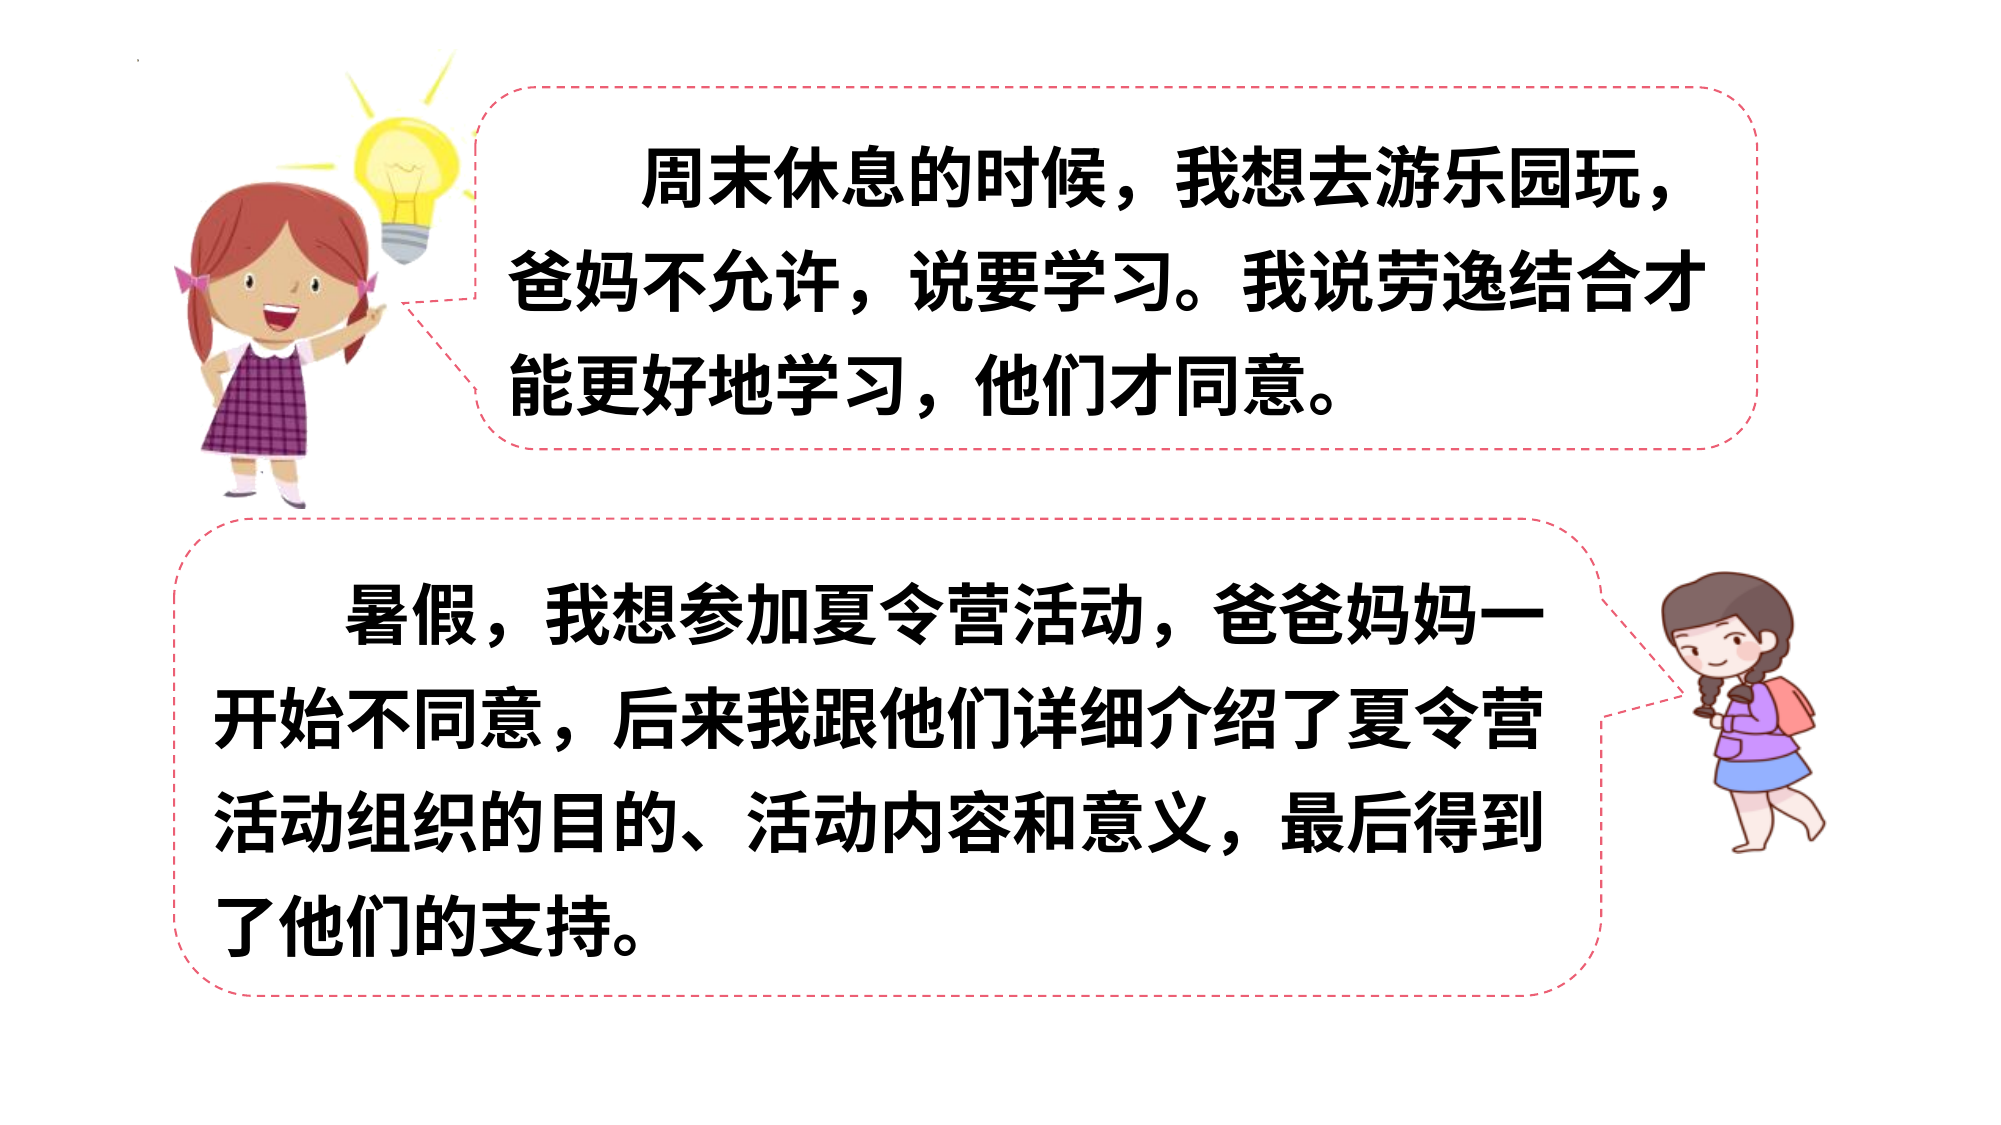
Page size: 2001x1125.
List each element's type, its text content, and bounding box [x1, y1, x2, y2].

picture [1661, 571, 1827, 854]
picture [174, 49, 502, 509]
text_box 周末休息的时候，我想去游乐园玩，爸妈不允许，说要学习。我说劳逸结合才能更好地学习，他们才同意。 [502, 86, 1759, 451]
text_box 暑假，我想参加夏令营活动，爸爸妈妈一开始不同意，后来我跟他们详细介绍了夏令营活动组织的目的、活动内容和意义，最后得到了他们的支持。 [173, 517, 1661, 997]
